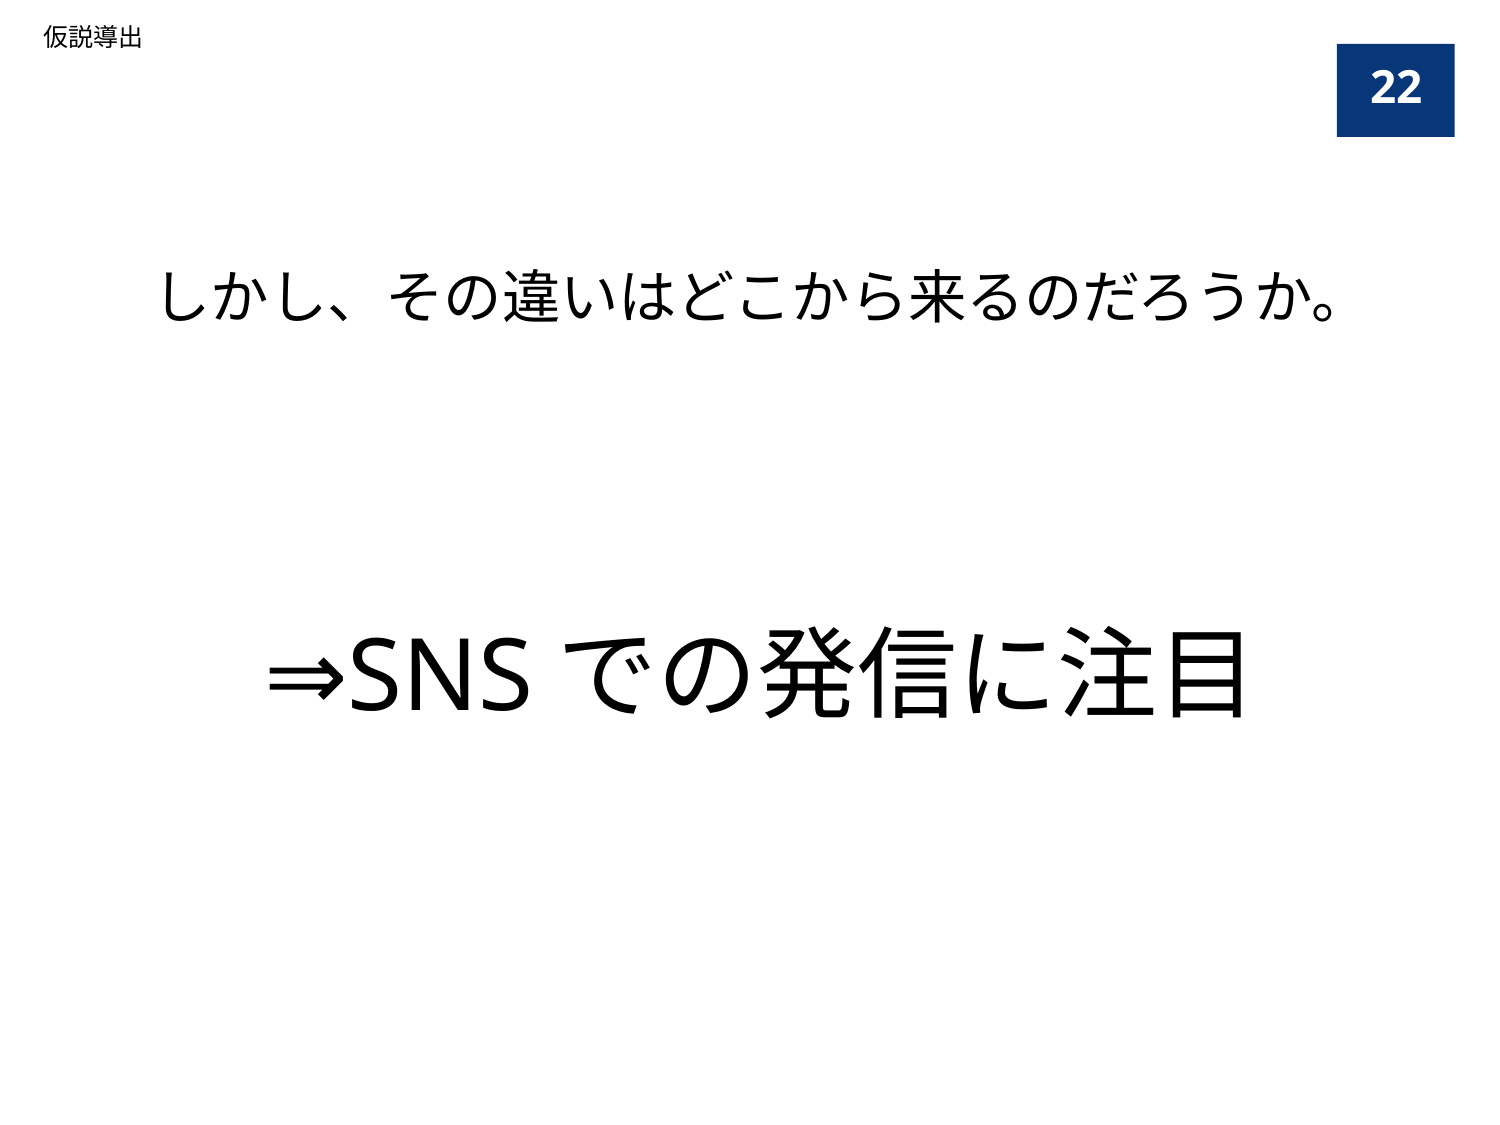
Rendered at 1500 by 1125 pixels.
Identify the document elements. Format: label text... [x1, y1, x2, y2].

text_box しかし、その違いはどこから来るのだろうか。 ⇒SNSでの発信に注目 [123, 252, 1399, 738]
slide_number 22 [1354, 59, 1438, 120]
text_box 仮説導出 [28, 13, 311, 59]
